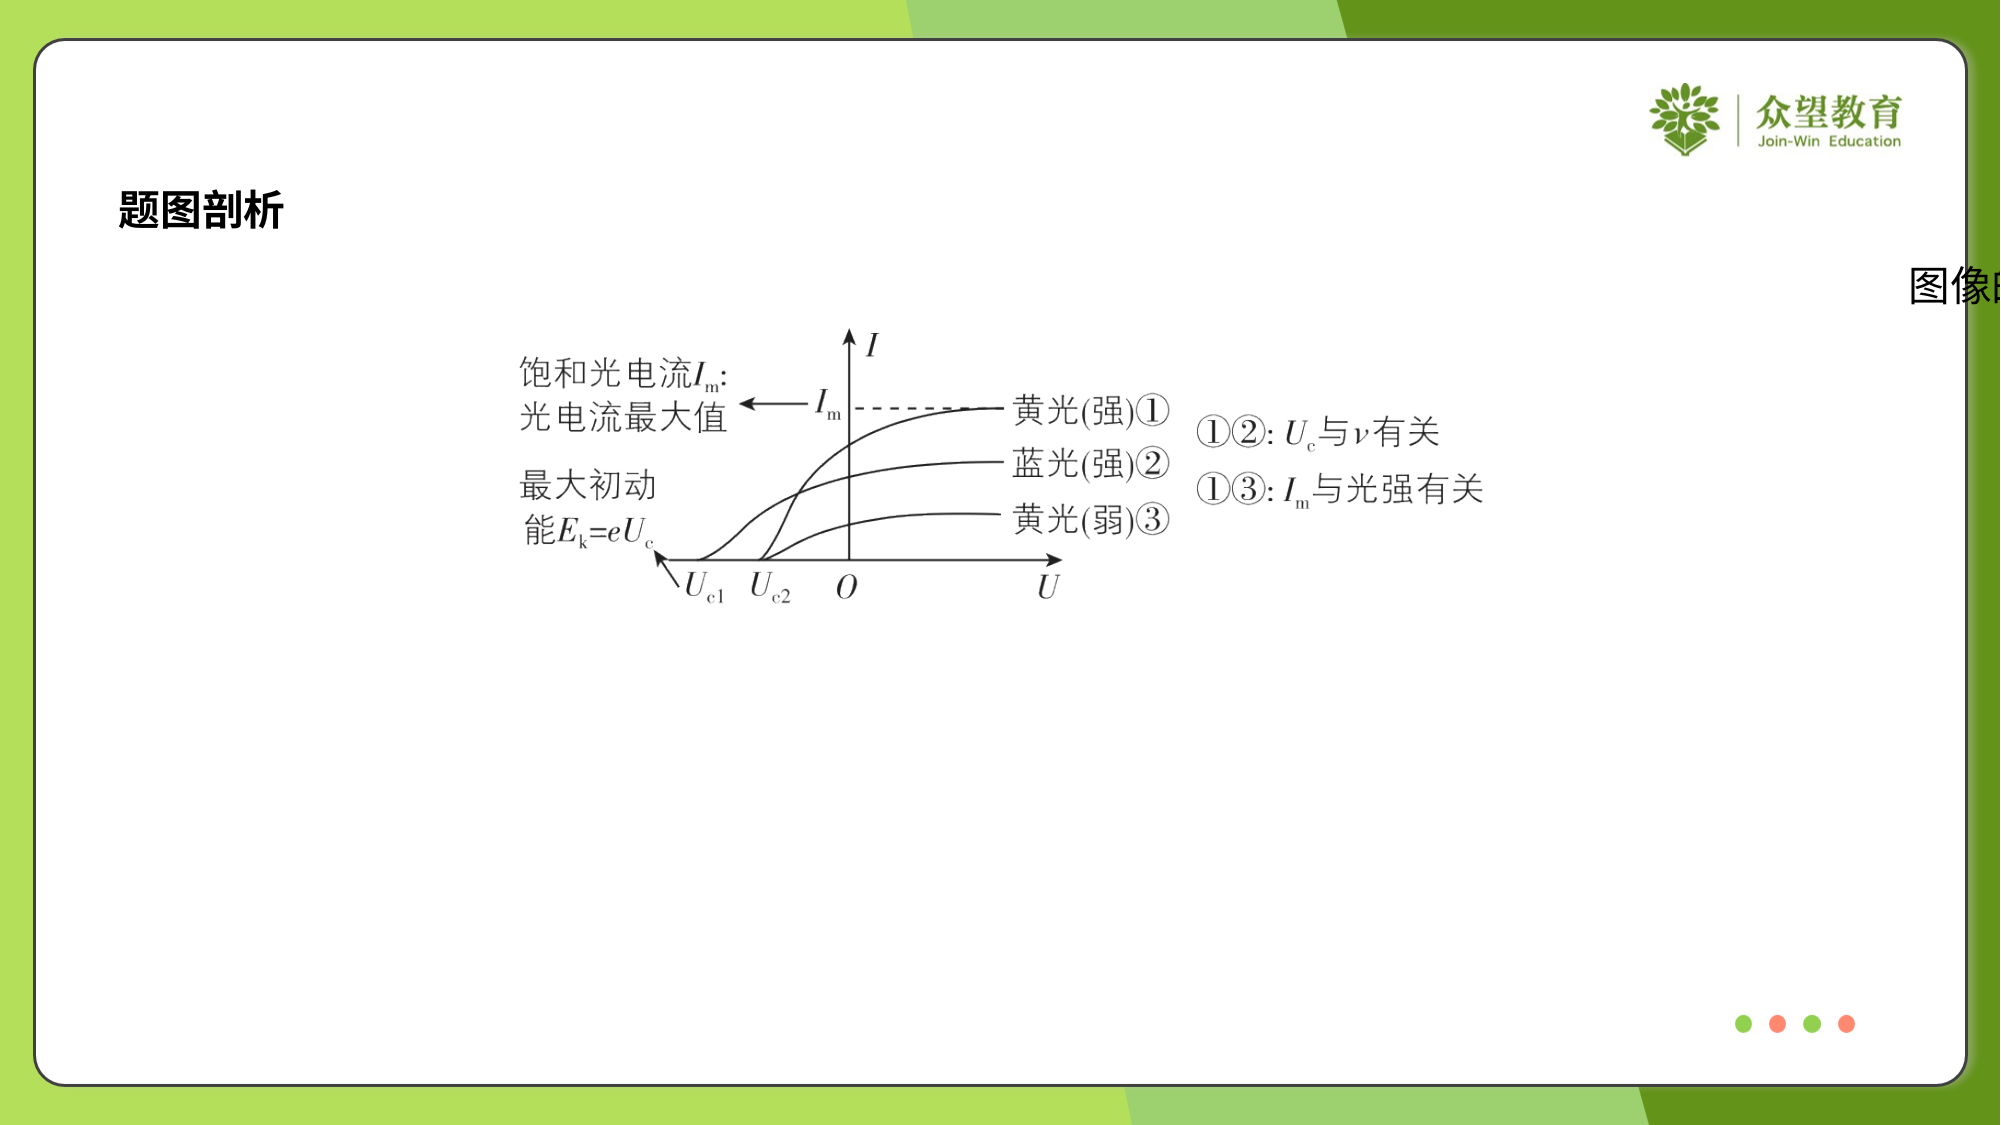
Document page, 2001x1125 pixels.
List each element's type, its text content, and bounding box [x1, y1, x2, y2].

text_box 题图剖析 [118, 158, 1883, 226]
picture [0, 0, 2000, 1125]
